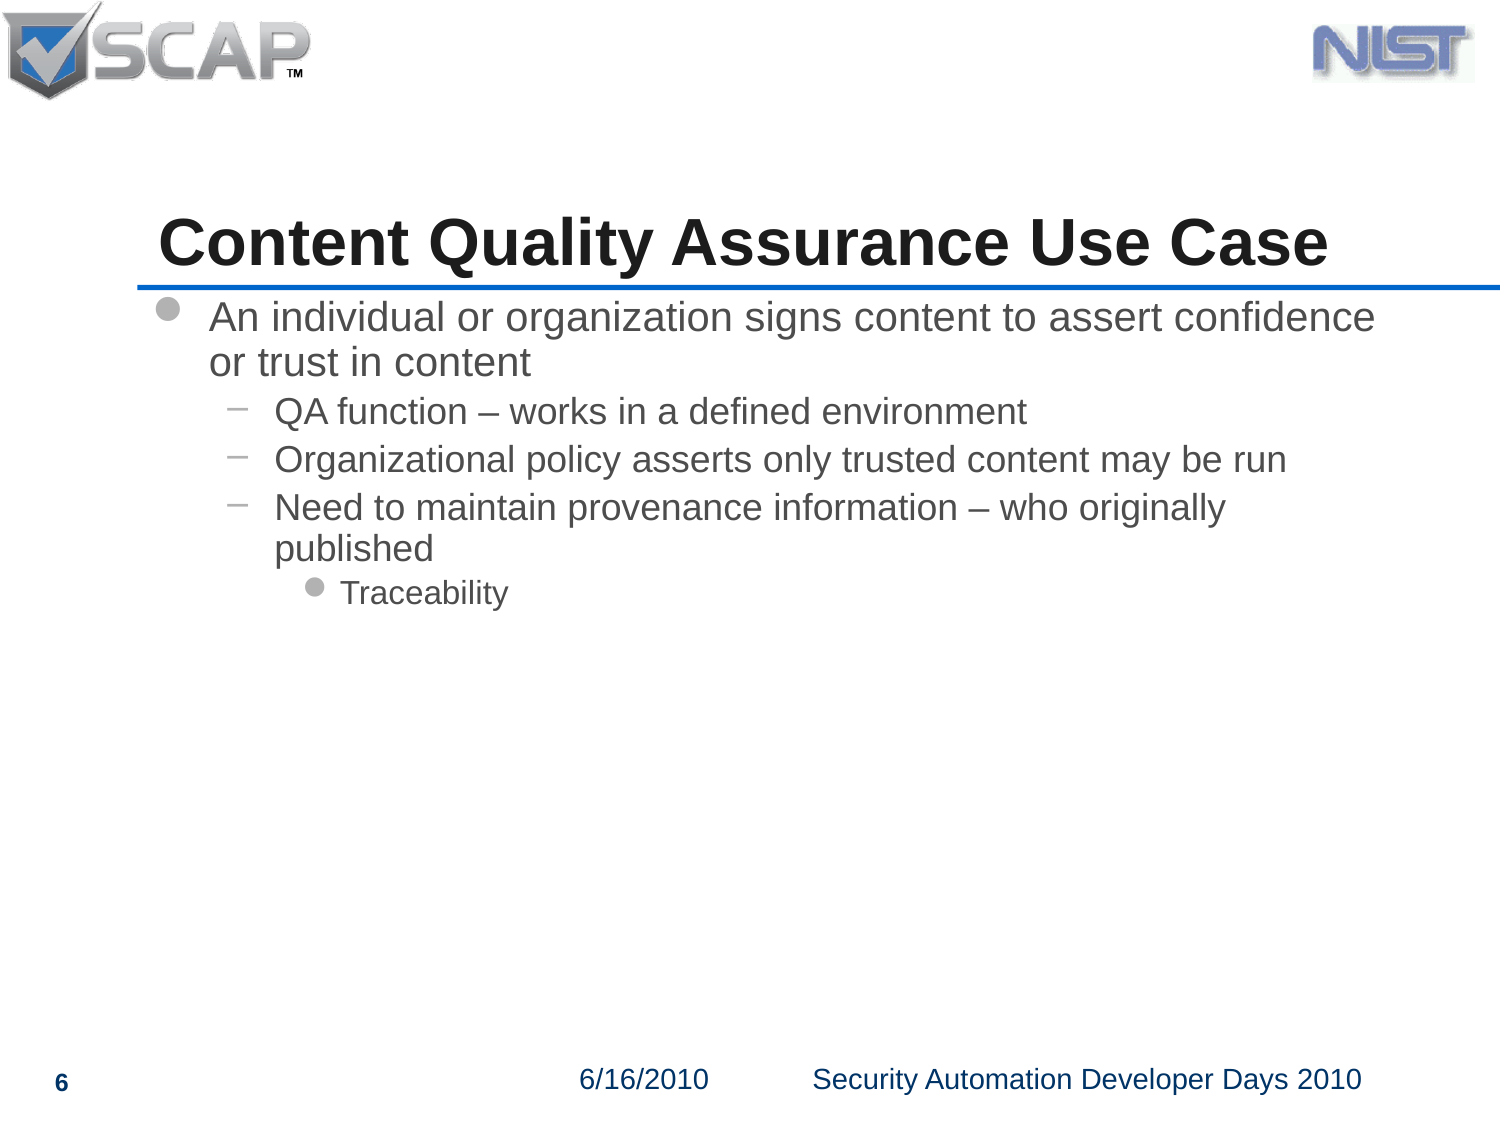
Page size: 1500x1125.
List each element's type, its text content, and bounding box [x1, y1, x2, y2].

footer Security Automation Developer Days 2010 [749, 1024, 1426, 1104]
slide_number 6 [13, 1023, 111, 1105]
list An individual or organization signs content to assert confidence or trust in content QA function – works in a defined environment Organizational policy asserts only trusted content may be run Need to maintain provenance information – who originally published Traceability [137, 287, 1400, 1026]
title Content Quality Assurance Use Case [124, 99, 1426, 288]
picture [0, 0, 313, 103]
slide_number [374, 1026, 725, 1104]
picture [1312, 24, 1475, 83]
